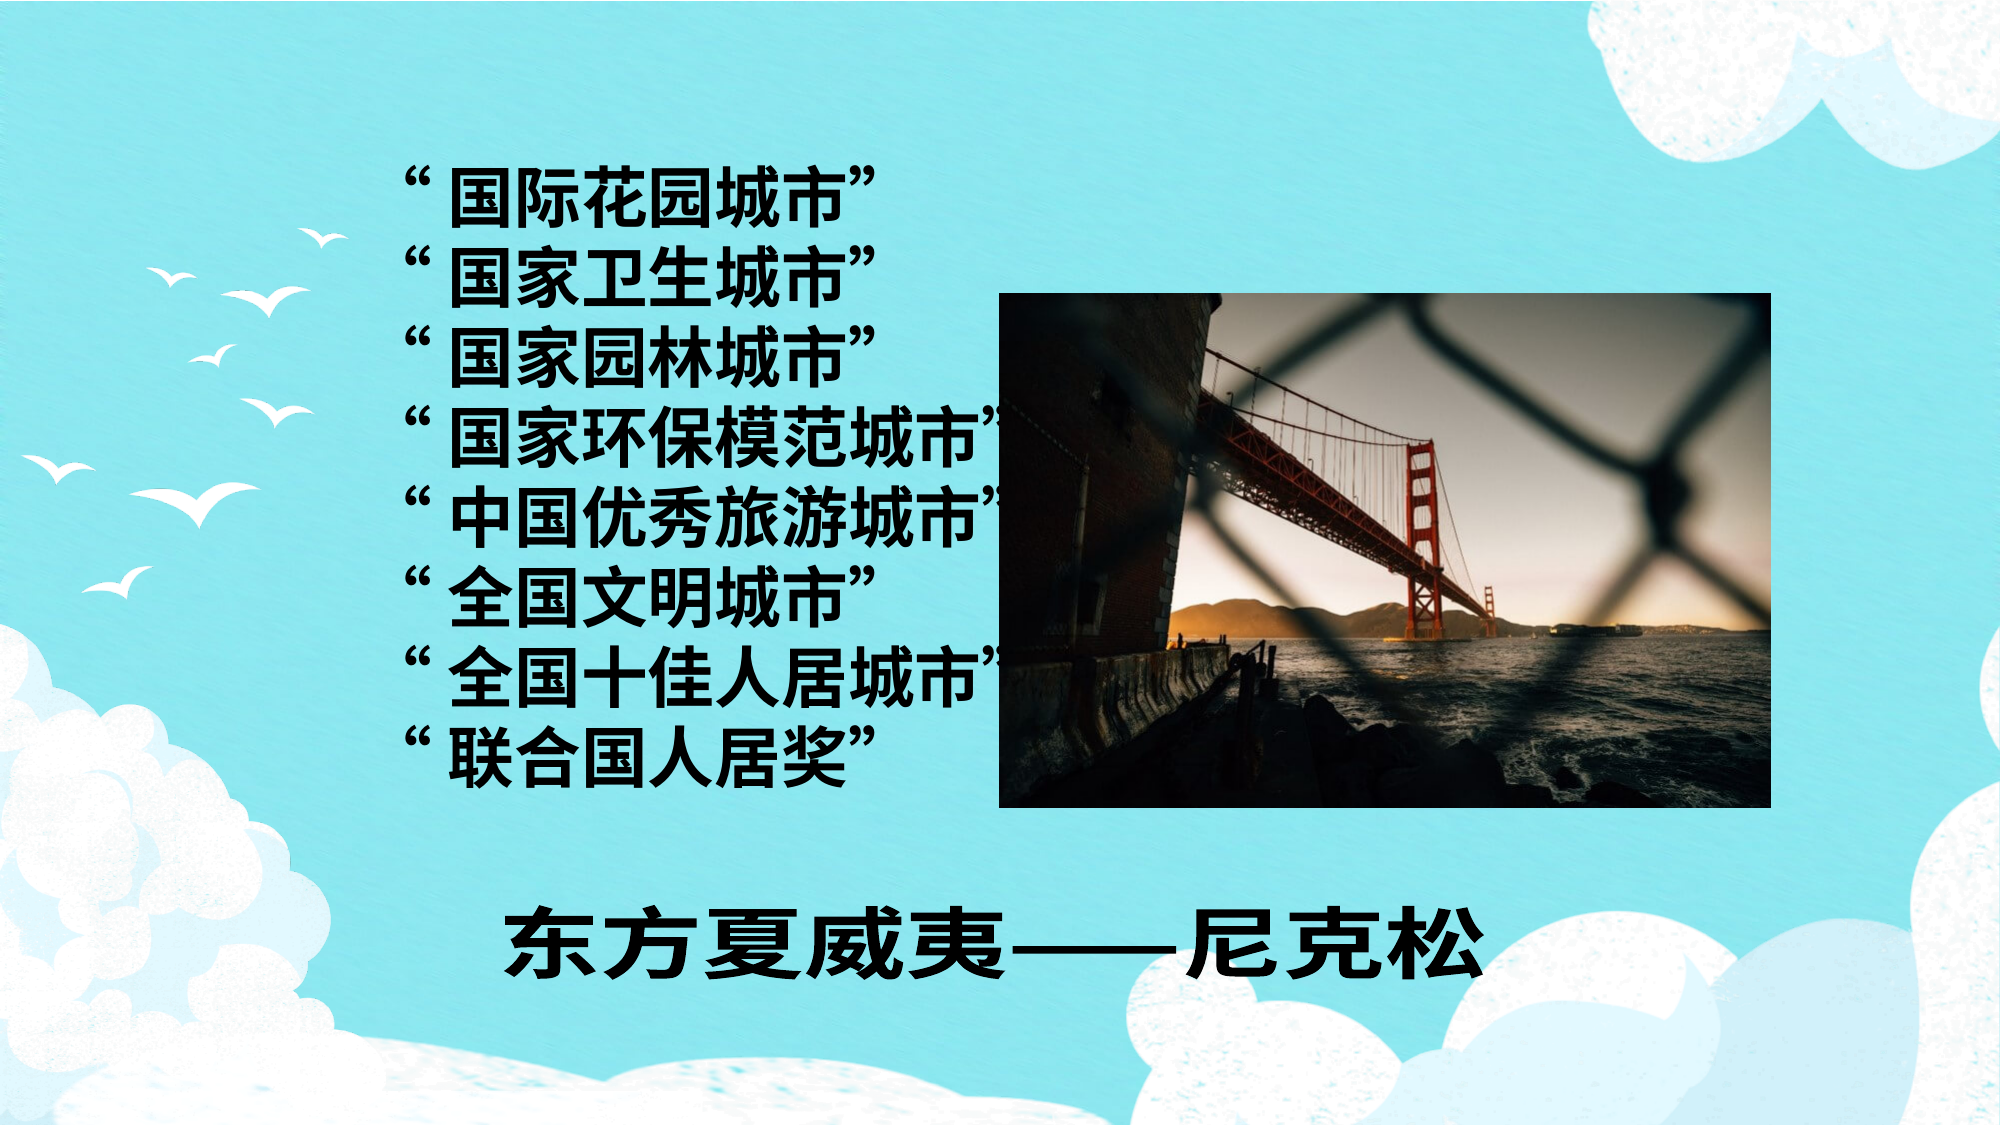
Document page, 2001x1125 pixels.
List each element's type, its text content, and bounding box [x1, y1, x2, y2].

text_box “国际花园城市” “国家卫生城市” “国家园林城市” “国家环保模范城市” “中国优秀旅游城市” “全国文明城市” “全国十佳人居城市” “联合国人居奖” [350, 148, 1358, 884]
picture [0, 0, 2000, 1125]
